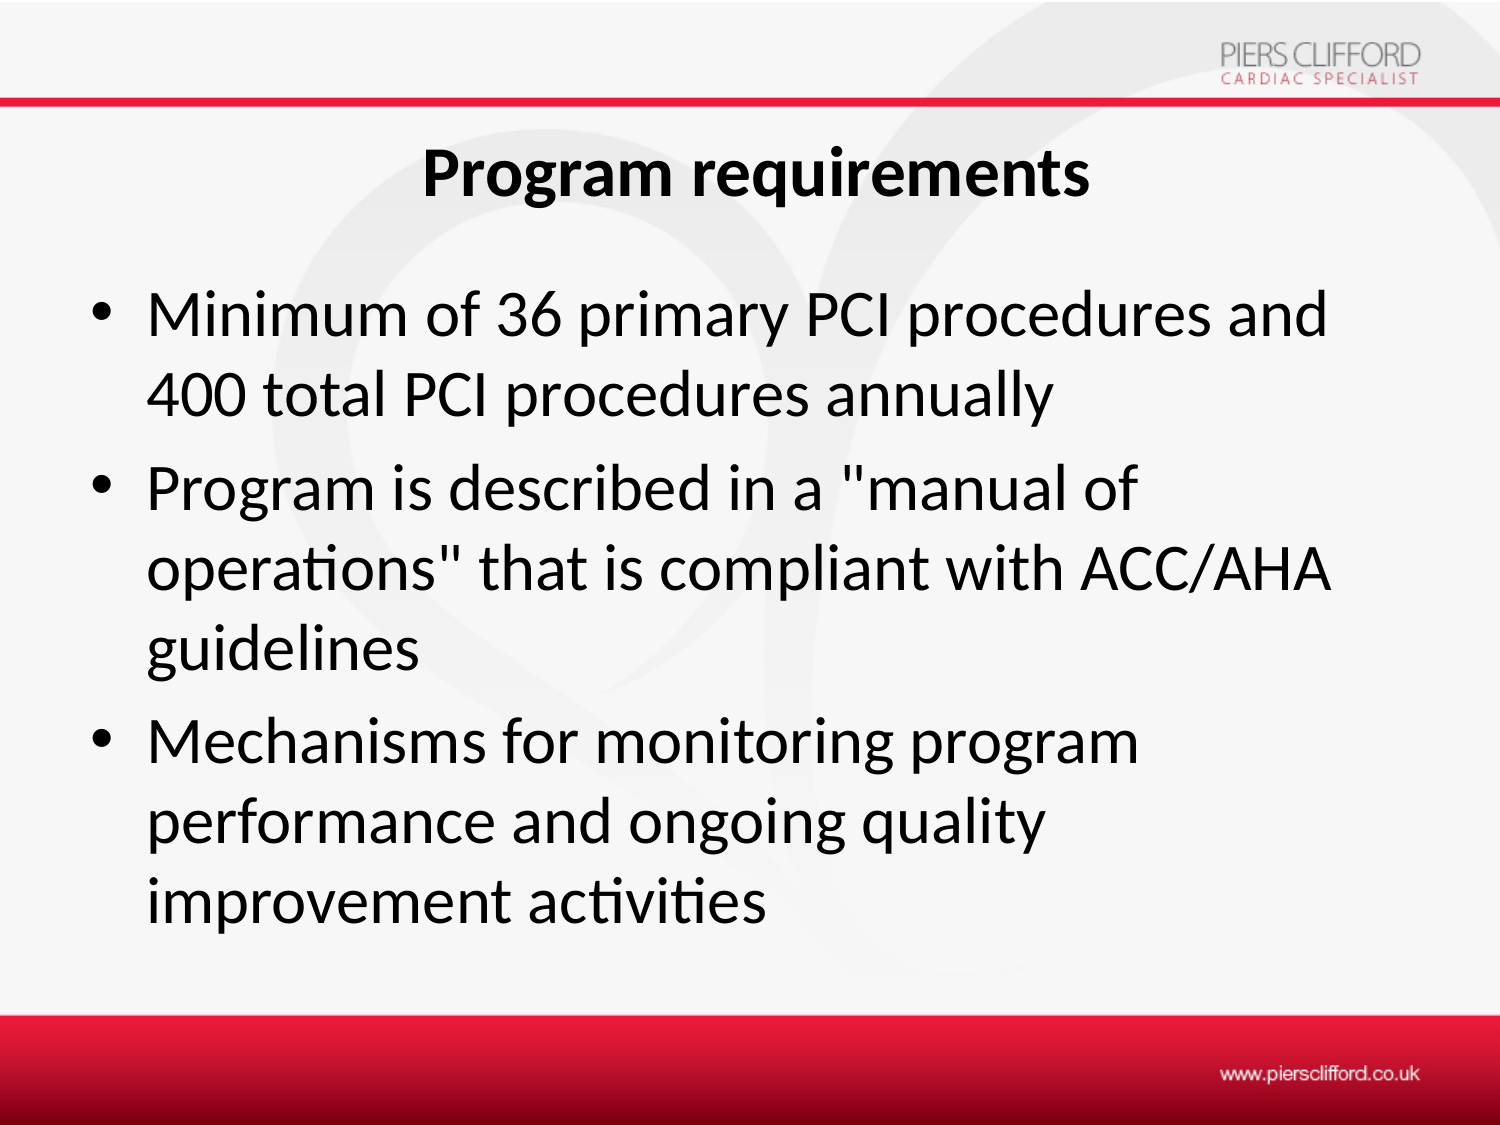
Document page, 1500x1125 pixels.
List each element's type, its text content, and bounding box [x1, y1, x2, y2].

title Program requirements [81, 116, 1433, 305]
list Minimum of 36 primary PCI procedures and 400 total PCI procedures annually Program is described in a "manual of operations" that is compliant with ACC/AHA guidelines Mechanisms for monitoring program performance and ongoing quality improvement activities [74, 262, 1426, 1006]
picture [0, 2, 1500, 1125]
